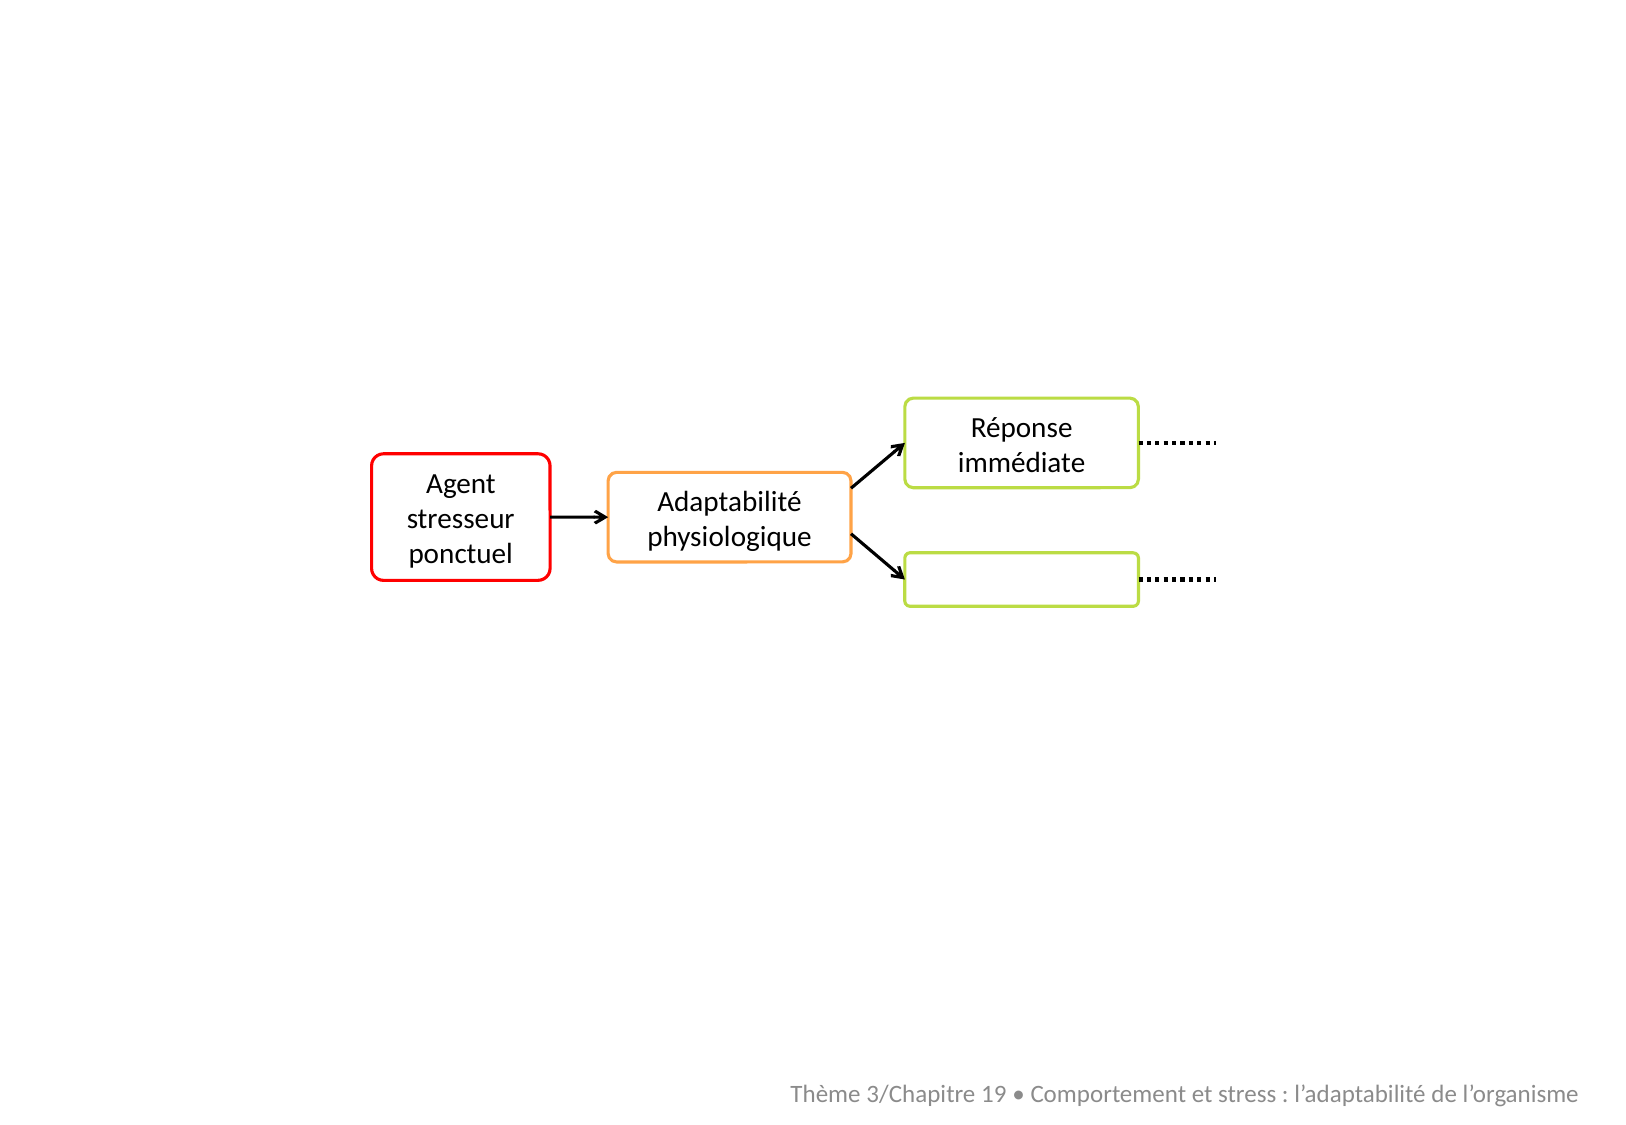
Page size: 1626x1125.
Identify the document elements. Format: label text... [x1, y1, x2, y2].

text_box Réponse immédiate [904, 398, 1139, 488]
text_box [851, 533, 905, 580]
text_box [904, 552, 1139, 607]
text_box Adaptabilité physiologique [608, 472, 852, 562]
footer Thème 3/Chapitre 19 • Comportement et stress : l’adaptabilité de l’organisme [0, 1071, 1625, 1125]
text_box Agent stresseur ponctuel [371, 453, 551, 581]
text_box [851, 442, 905, 489]
